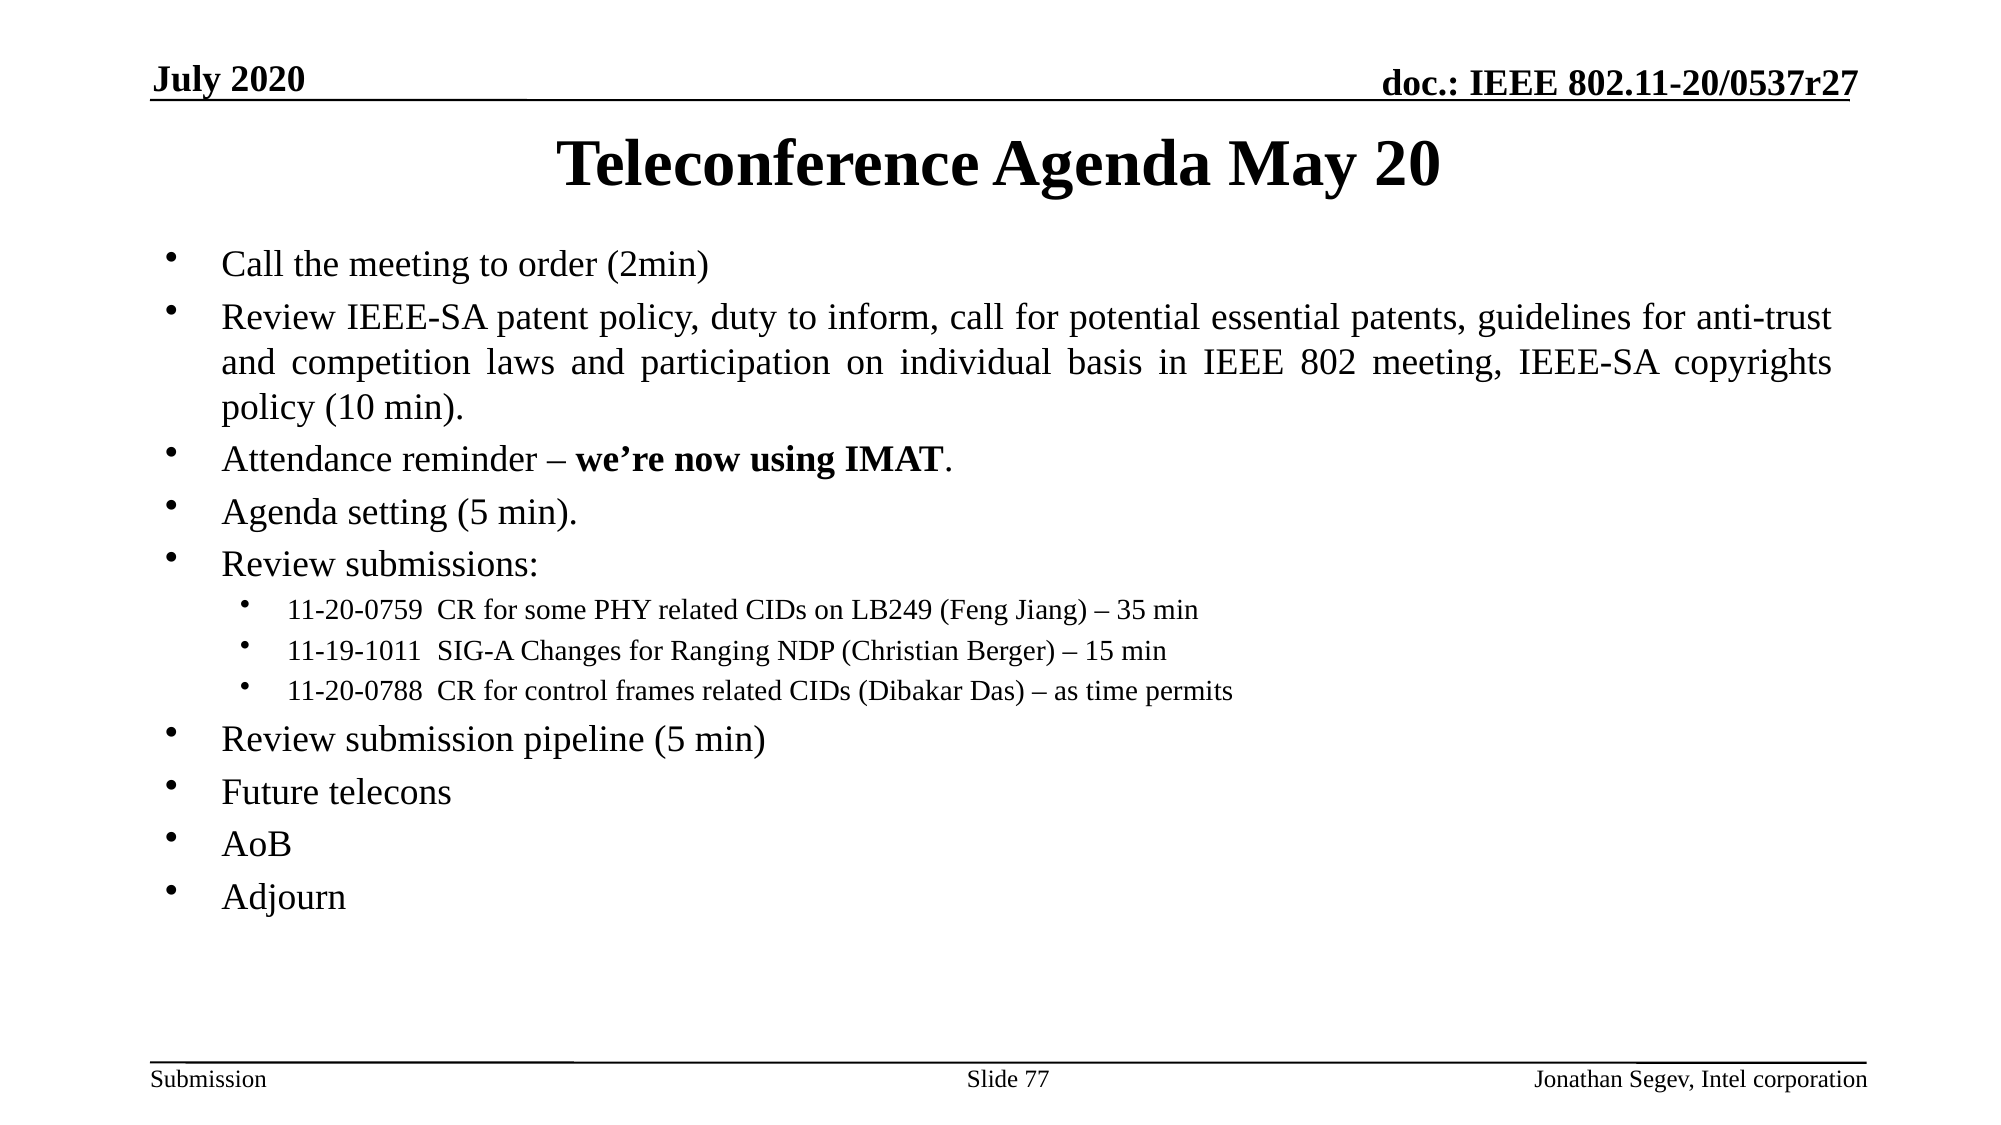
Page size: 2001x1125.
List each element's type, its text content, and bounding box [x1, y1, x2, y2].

footer Jonathan Segev, Intel corporation [1171, 1061, 1869, 1093]
slide_number Slide 77 [950, 1061, 1067, 1123]
list Call the meeting to order (2min) Review IEEE-SA patent policy, duty to inform, call for potential essential patents, guidelines for anti-trust and competition laws and participation on individual basis in IEEE 802 meeting, IEEE-SA copyrights policy (10 min). Attendance reminder – we’re now using IMAT. Agenda setting (5 min). Review submissions: 11-20-0759 CR for some PHY related CIDs on LB249 (Feng Jiang) – 35 min 11-19-1011 SIG-A Changes for Ranging NDP (Christian Berger) – 15 min 11-20-0788 CR for control frames related CIDs (Dibakar Das) – as time permits Review submission pipeline (5 min) Future telecons AoB Adjourn [149, 231, 1850, 1000]
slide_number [152, 54, 563, 100]
title Teleconference Agenda May 20 [149, 112, 1850, 205]
